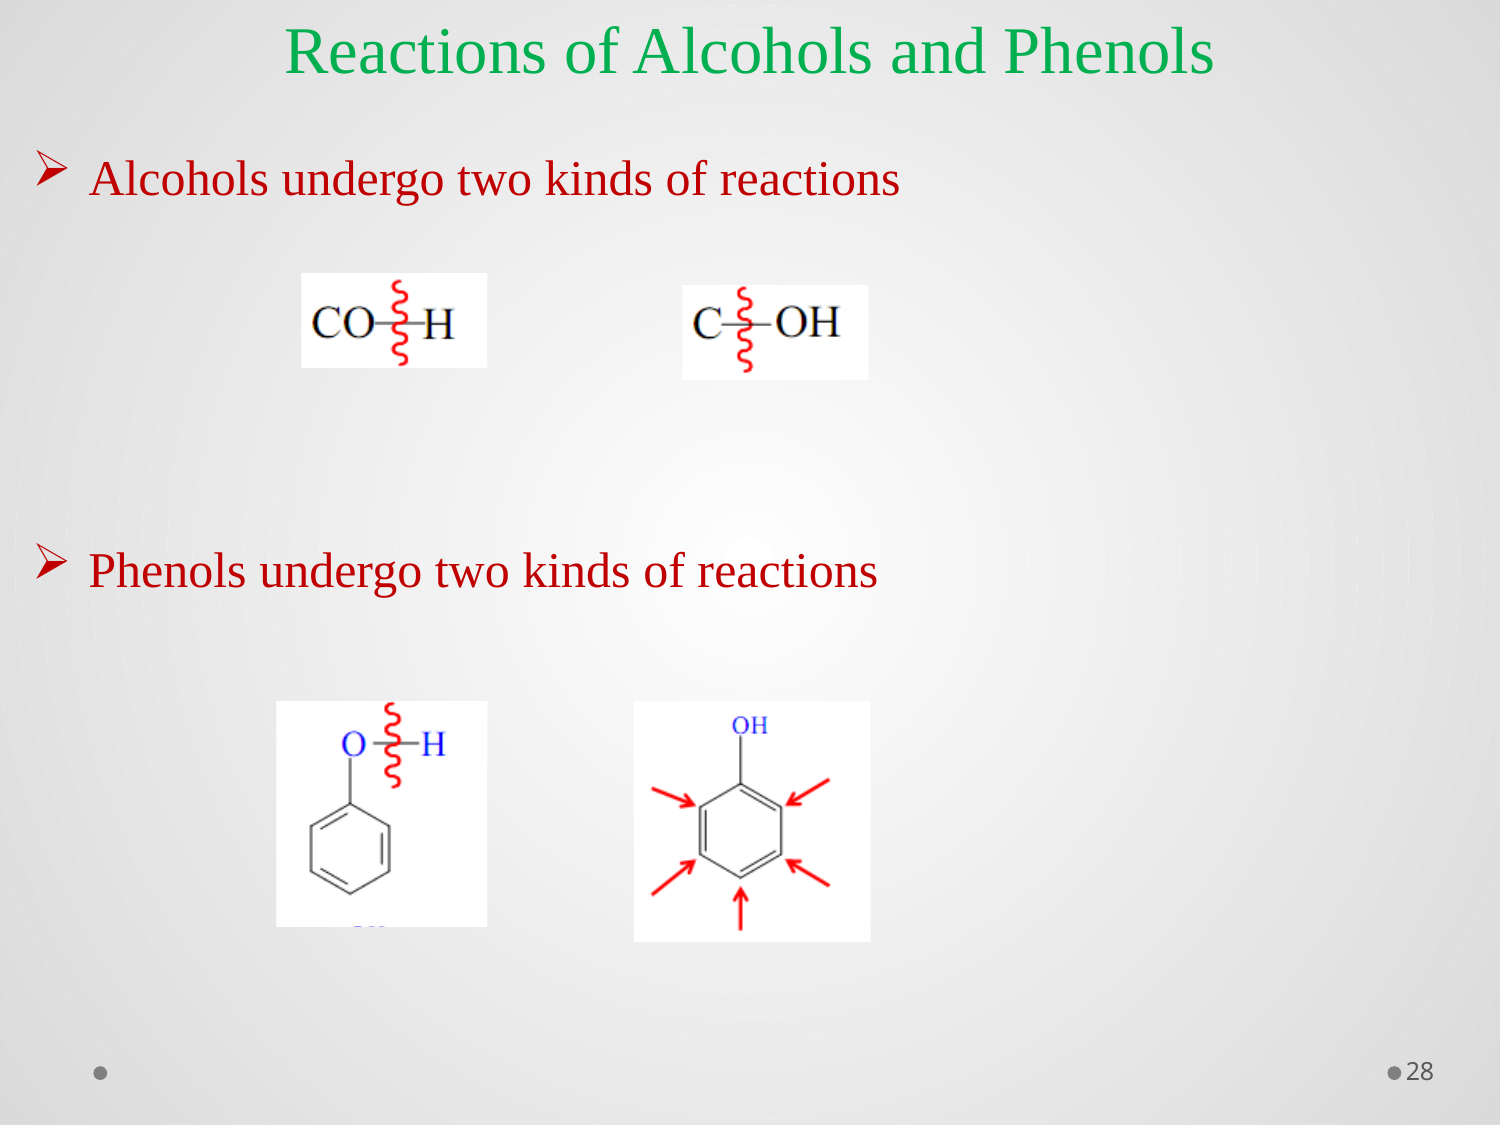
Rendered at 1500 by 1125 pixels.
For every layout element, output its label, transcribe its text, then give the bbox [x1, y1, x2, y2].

slide_number 28 [1401, 1042, 1494, 1103]
text_box Reactions of Alcohols and Phenols [269, 0, 1232, 95]
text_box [276, 700, 871, 942]
text_box Phenols undergo two kinds of reactions [17, 530, 995, 605]
text_box Alcohols undergo two kinds of reactions [17, 137, 951, 213]
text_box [301, 273, 869, 380]
